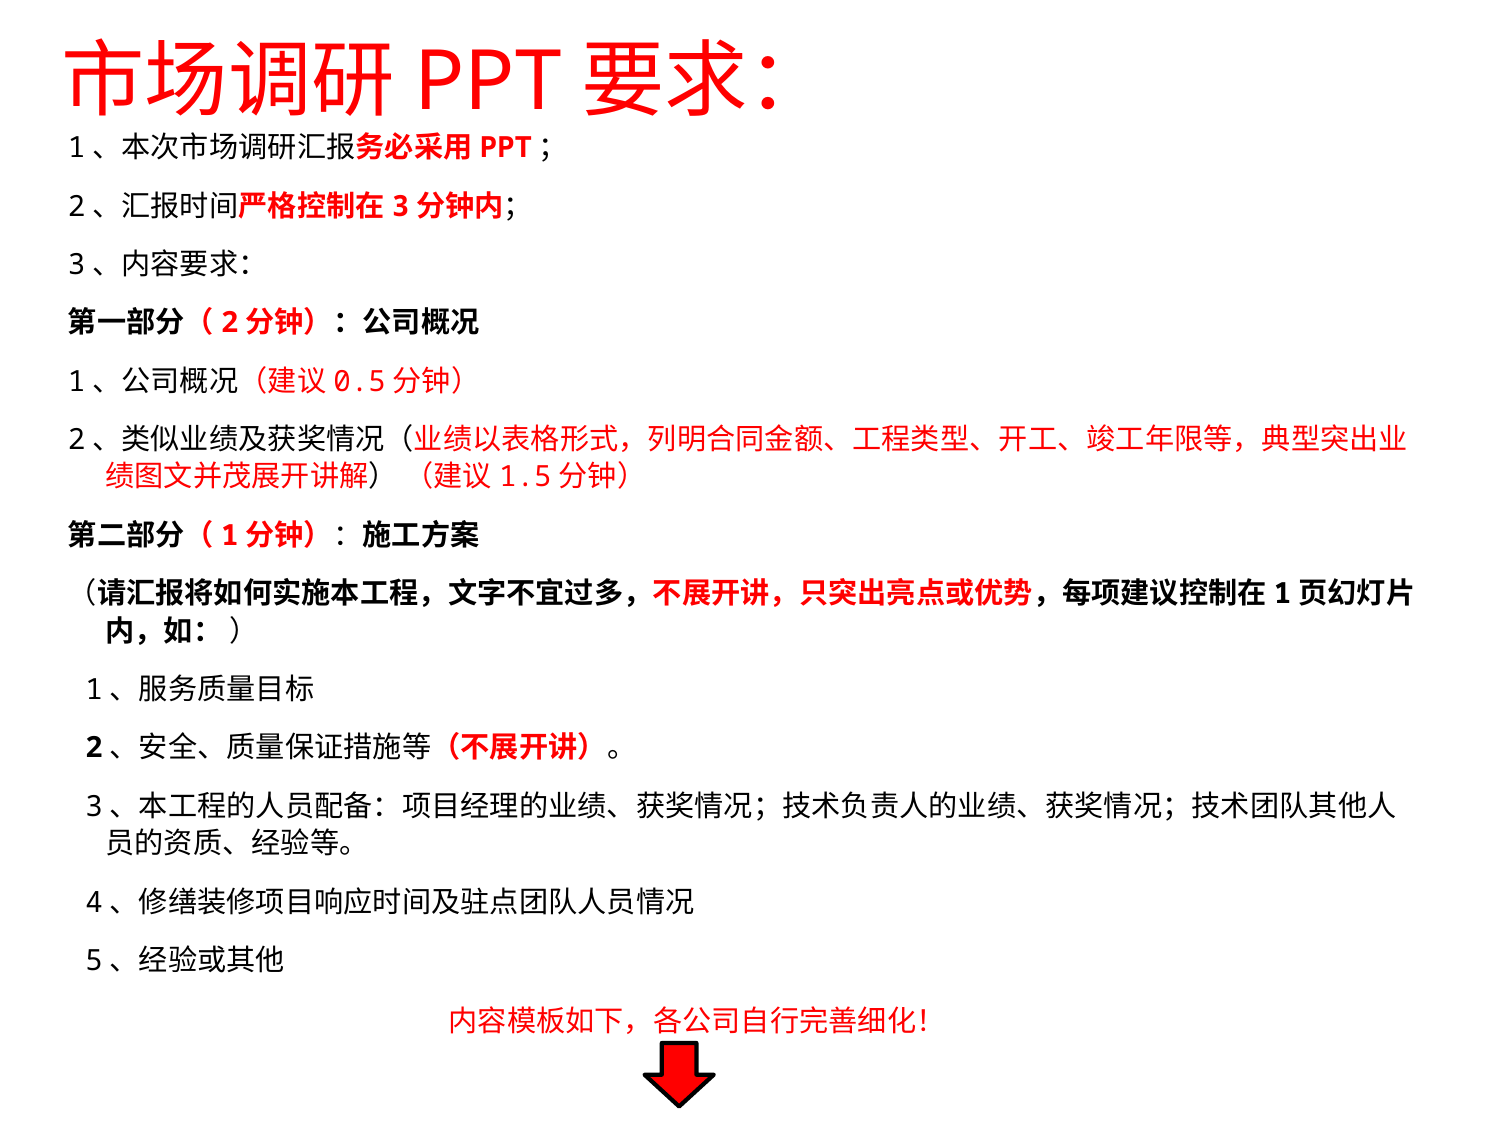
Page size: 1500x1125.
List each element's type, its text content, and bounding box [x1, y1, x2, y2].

text_box 市场调研PPT要求： [46, 0, 956, 153]
text_box 1、本次市场调研汇报务必采用PPT； 2、汇报时间严格控制在3分钟内； 3、内容要求： 第一部分（2分钟）：公司概况 1、公司概况（建议0.5分钟） 2、类似业绩及获奖情况（业绩以表格形式，列明合同金额、工程类型、开工、竣工年限等，典型突出业绩图文并茂展开讲解） （建议1.5分钟） 第二部分（1分钟）：施工方案 （请汇报将如何实施本工程，文字不宜过多，不展开讲，只突出亮点或优势，每项建议控制在1页幻灯片内，如： ） 1、服务质量目标 2、安全、质量保证措施等（不展开讲）。 3、本工程的人员配备：项目经理的业绩、获奖情况；技术负责人的业绩、获奖情况；技术团队其他人员的资质、经验等。 4、修缮装修项目响应时间及驻点团队人员情况 5、经验或其他 [53, 118, 1434, 973]
text_box [642, 1040, 716, 1109]
text_box 内容模板如下，各公司自行完善细化！ [433, 972, 1020, 1067]
